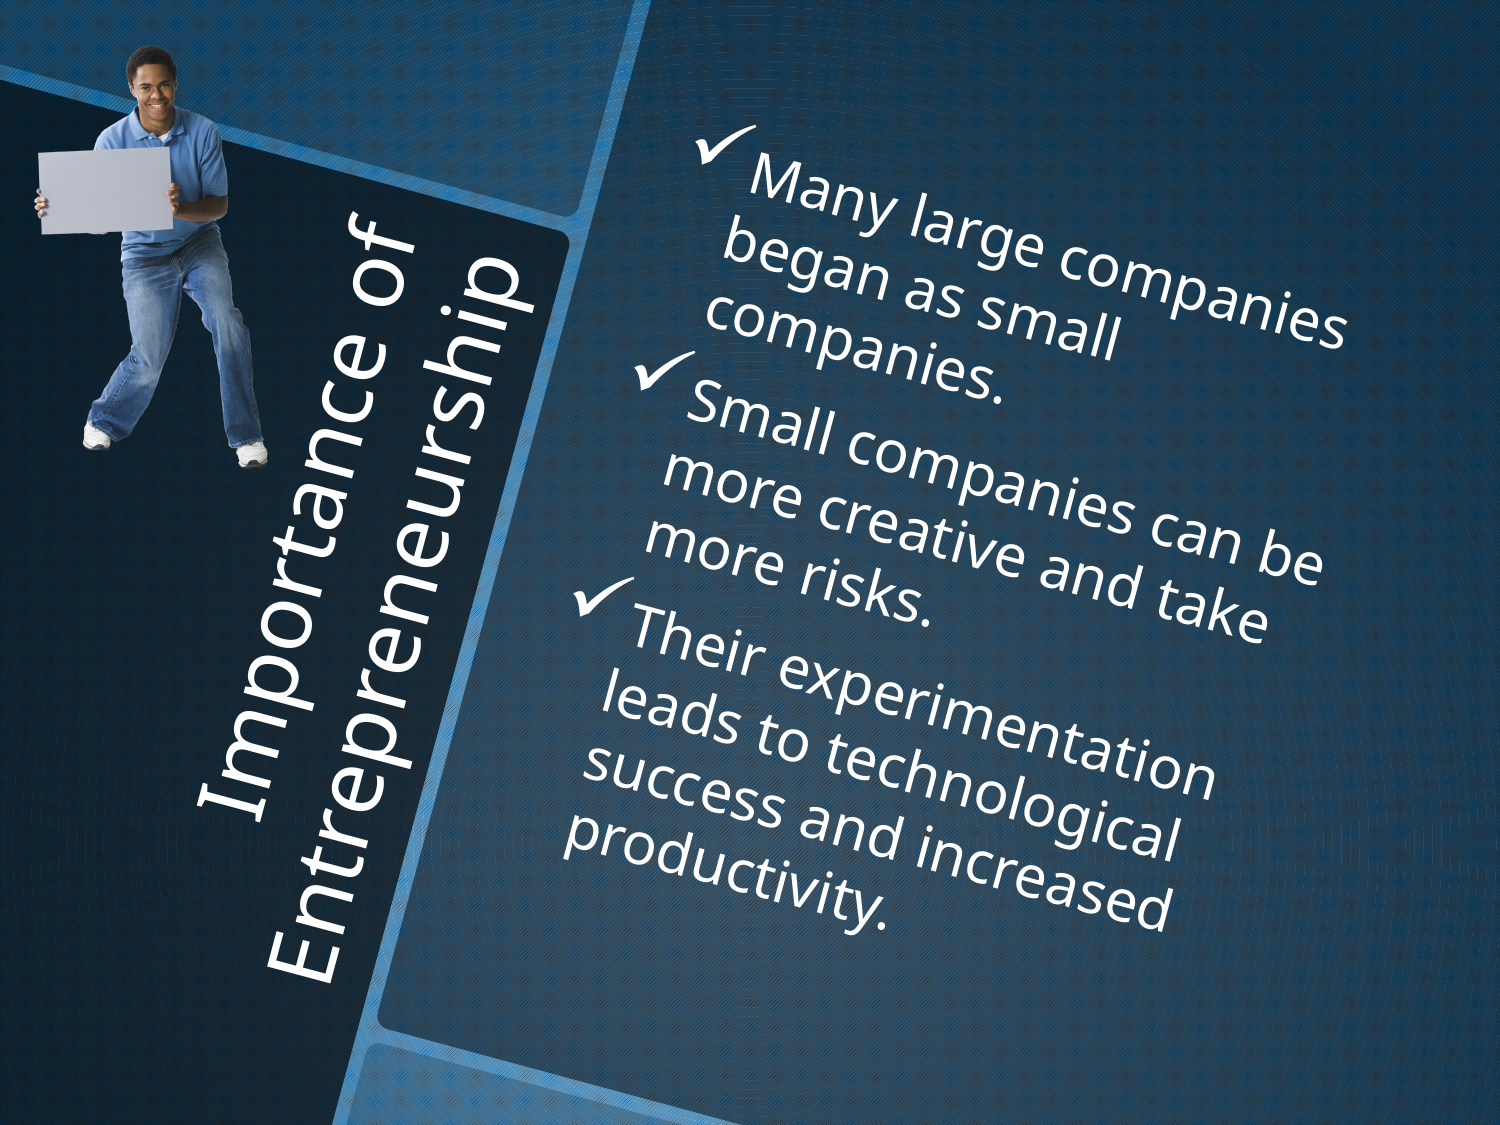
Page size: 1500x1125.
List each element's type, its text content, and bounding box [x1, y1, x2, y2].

list Many large companies began as small companies. Small companies can be more creative and take more risks. Their experimentation leads to technological success and increased productivity. [475, 72, 1430, 1076]
picture [26, 36, 275, 476]
title Importance of Entrepreneurship [69, 181, 554, 1056]
